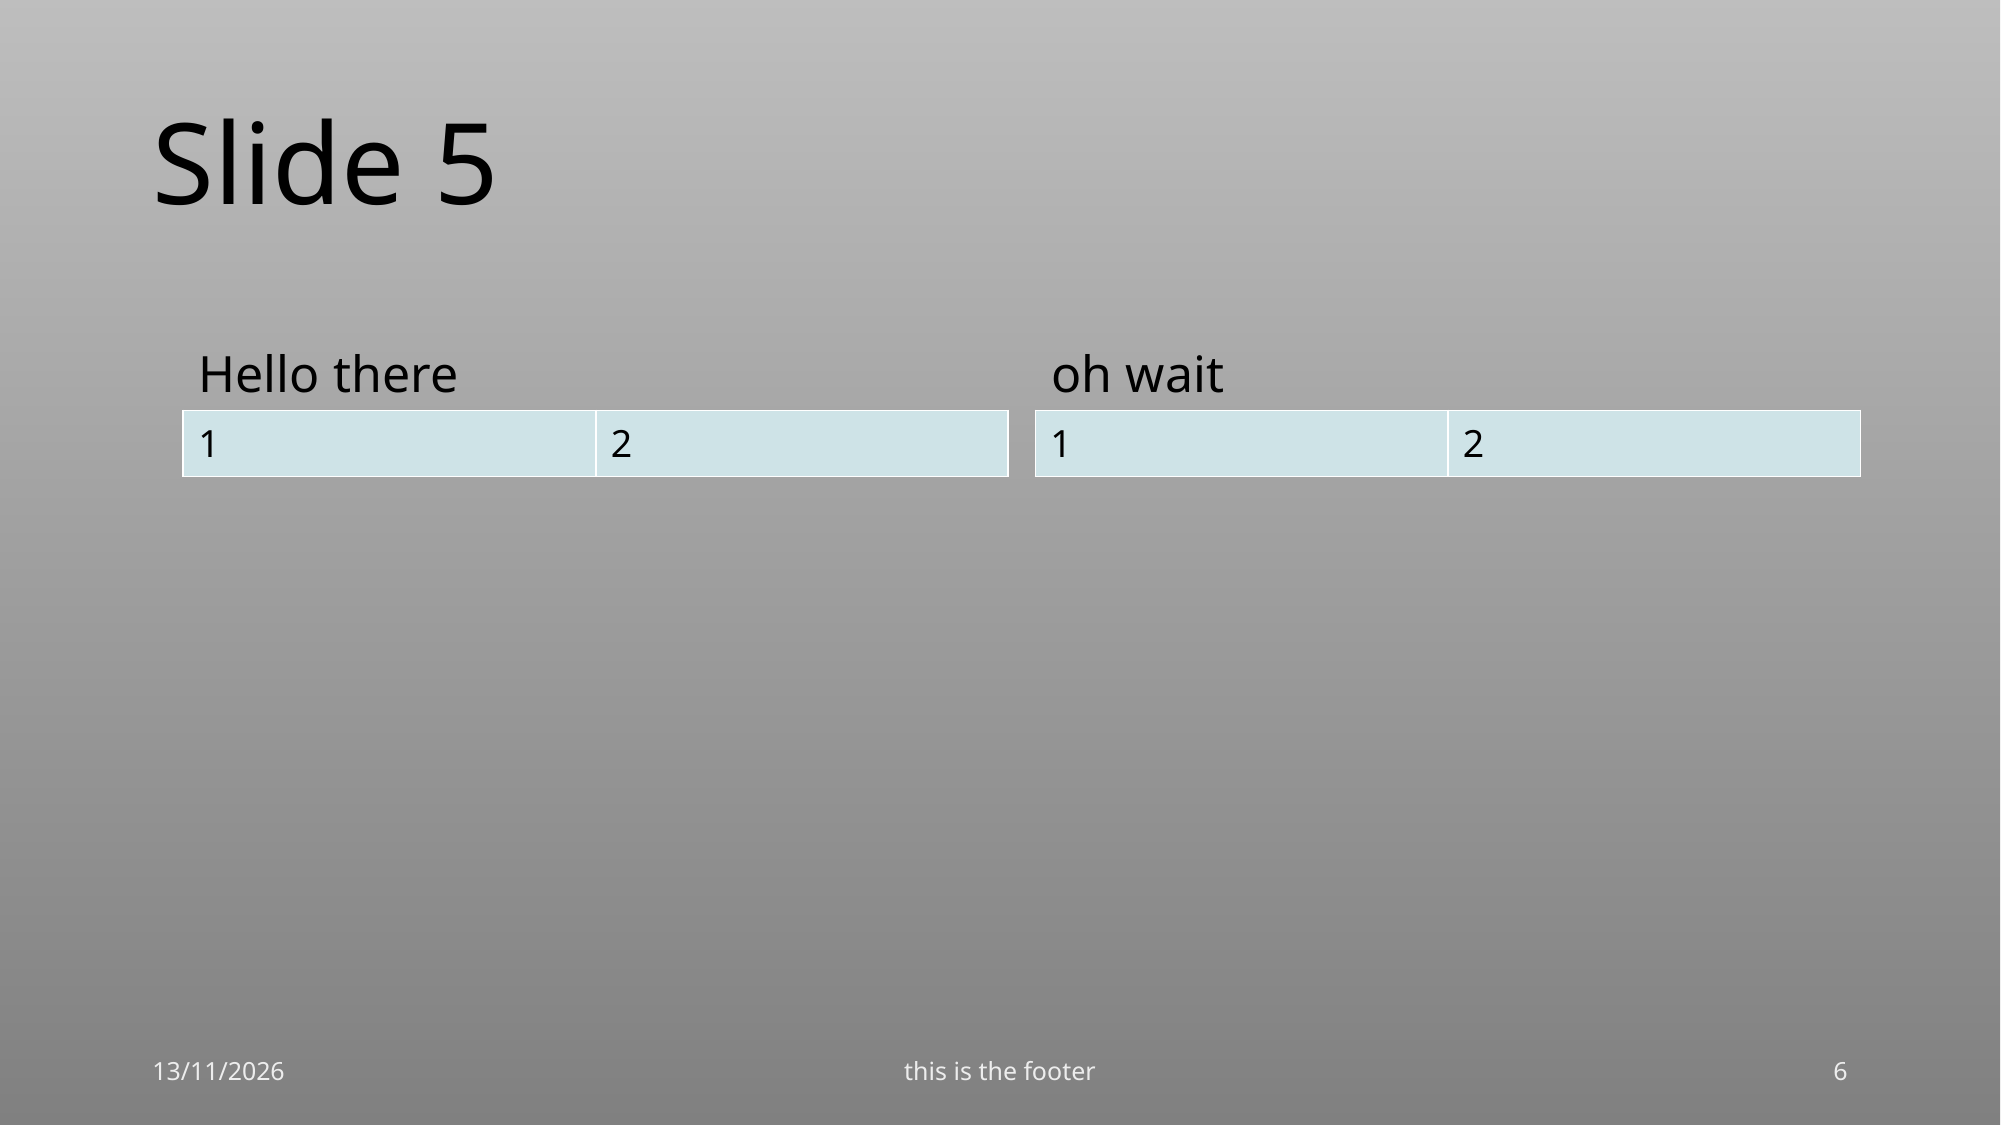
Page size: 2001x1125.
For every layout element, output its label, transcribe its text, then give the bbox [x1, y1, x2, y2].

table_header 2 [597, 411, 1007, 476]
table_header 1 [1036, 411, 1447, 476]
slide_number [137, 1042, 588, 1103]
table_header 2 [1449, 411, 1860, 476]
picture [0, 0, 2001, 1125]
list oh wait [1036, 275, 1863, 411]
footer this is the footer [662, 1042, 1338, 1103]
slide_number ‹#› [1412, 1042, 1863, 1103]
table_header 1 [184, 411, 595, 476]
list Hello there [183, 275, 1009, 410]
title Slide 5 [137, 59, 1863, 278]
